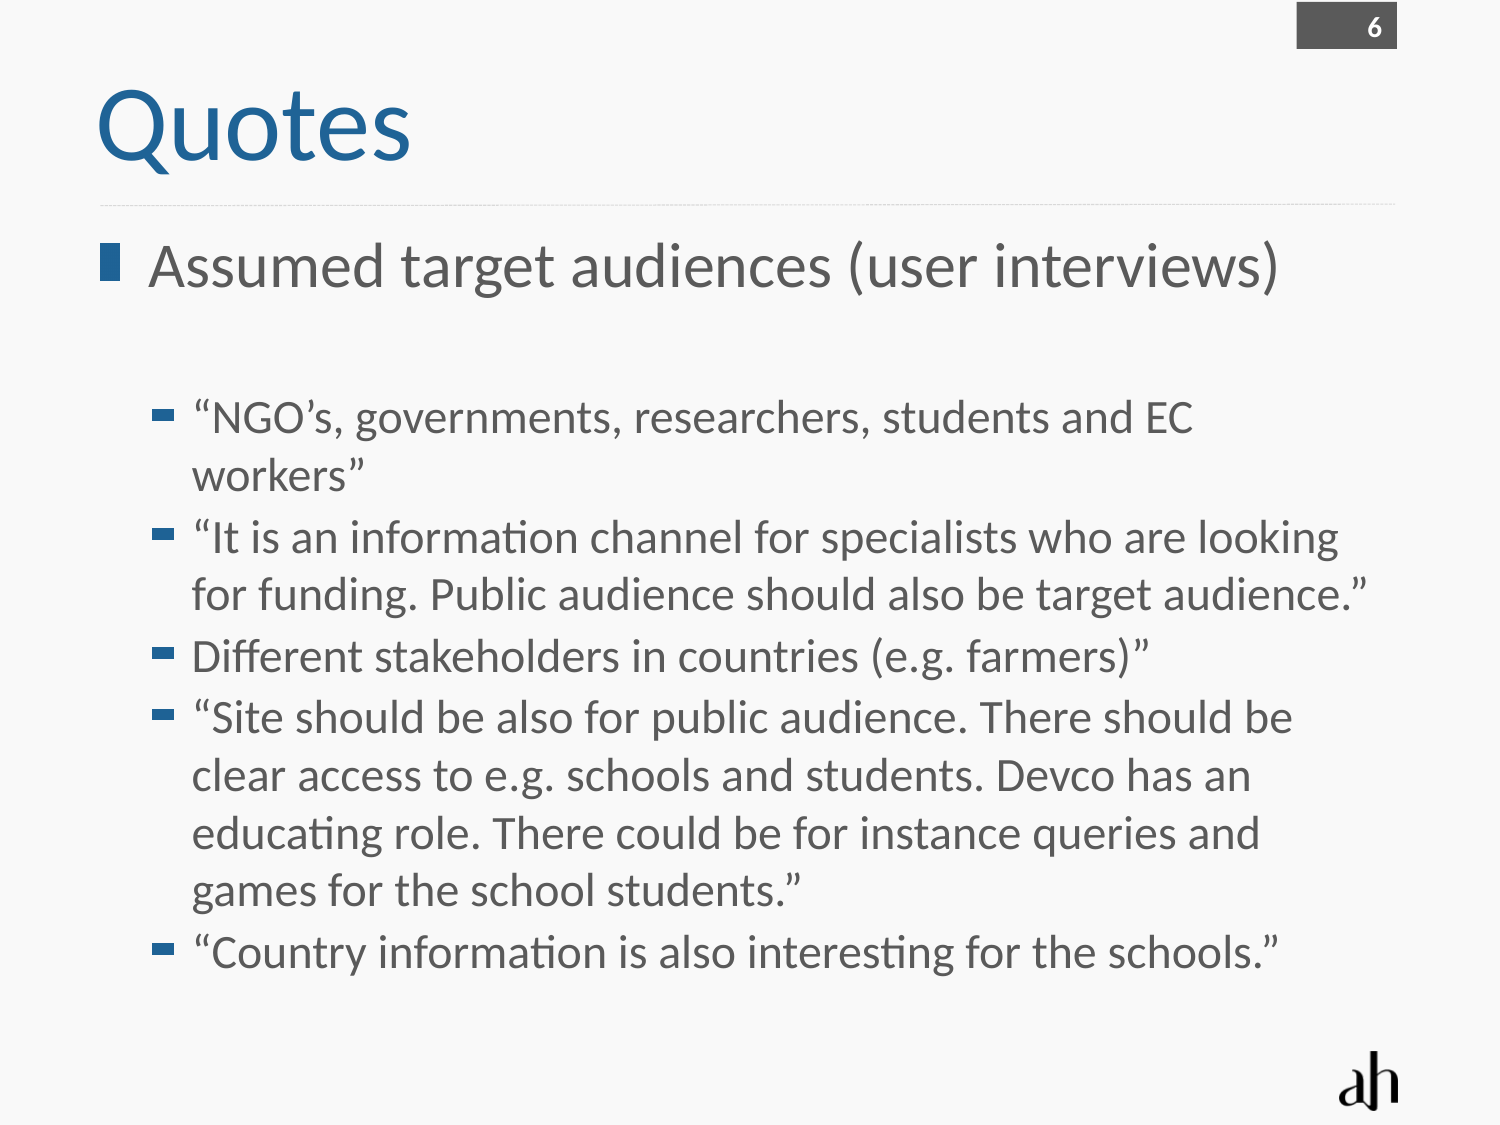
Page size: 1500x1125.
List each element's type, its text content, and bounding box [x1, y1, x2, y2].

picture [152, 943, 174, 955]
picture [1339, 1051, 1398, 1111]
picture [152, 647, 174, 659]
list Assumed target audiences (user interviews) “NGO’s, governments, researchers, students and EC workers” “It is an information channel for specialists who are looking for funding. Public audience should also be target audience.” Different stakeholders in countries (e.g. farmers)” “Site should be also for public audience. There should be clear access to e.g. schools and students. Devco has an educating role. There could be for instance queries and games for the school students.” “Country information is also interesting for the schools.” [80, 215, 1395, 1020]
picture [152, 528, 174, 540]
picture [152, 409, 174, 421]
picture [152, 709, 174, 720]
slide_number 6 [1296, 1, 1397, 49]
title Quotes [80, 23, 1305, 190]
picture [100, 243, 120, 281]
